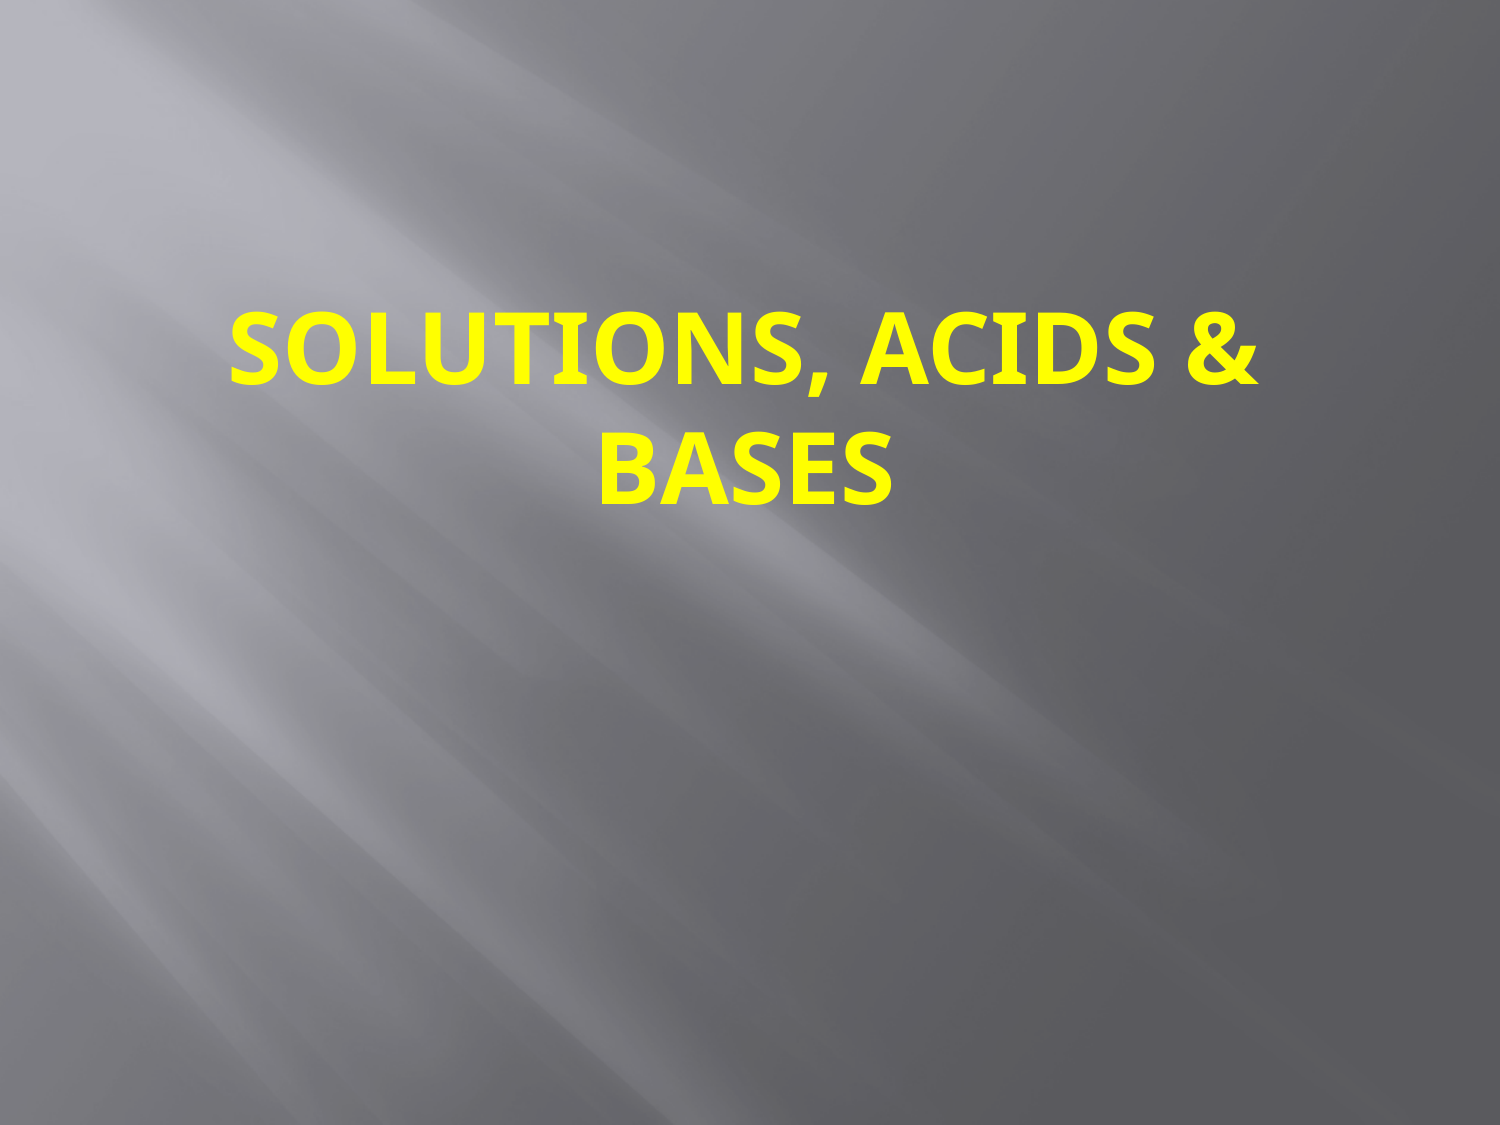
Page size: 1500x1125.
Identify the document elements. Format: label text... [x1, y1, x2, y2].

title SOLUTIONS, ACIDS & BASES [69, 224, 1420, 525]
